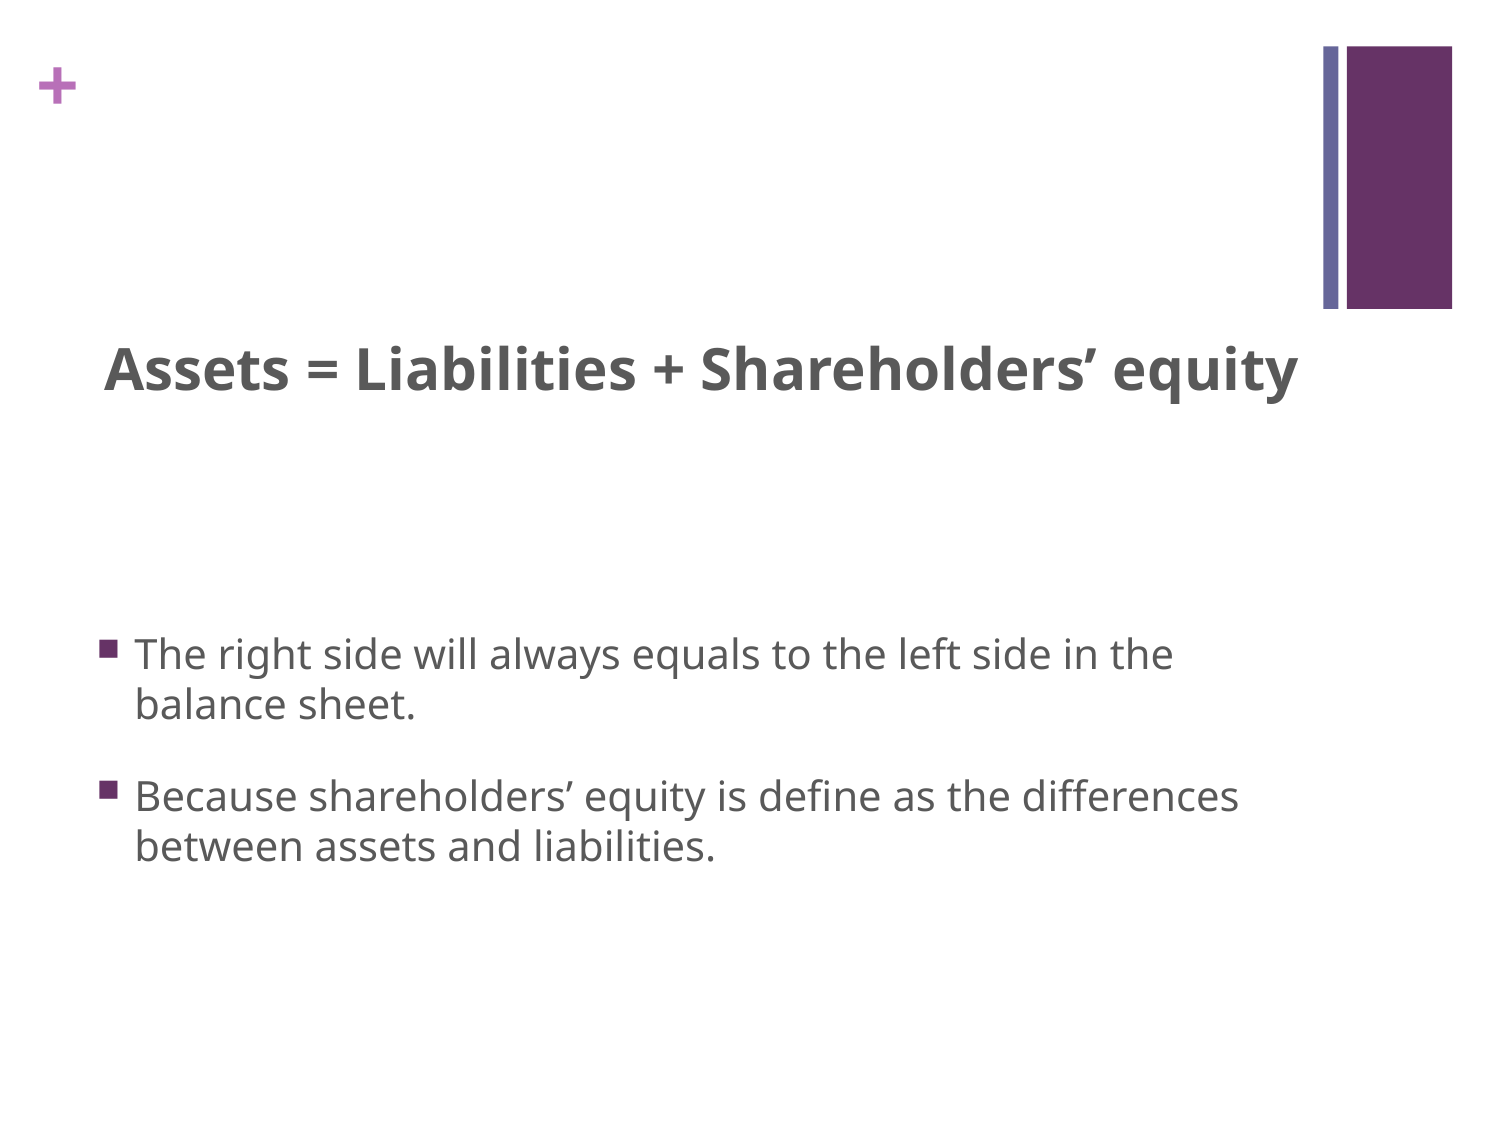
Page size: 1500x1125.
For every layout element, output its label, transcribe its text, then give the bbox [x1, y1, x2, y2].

list Assets = Liabilities + Shareholders’ equity The right side will always equals to the left side in the balance sheet. Because shareholders’ equity is define as the differences between assets and liabilities. [81, 324, 1322, 1005]
